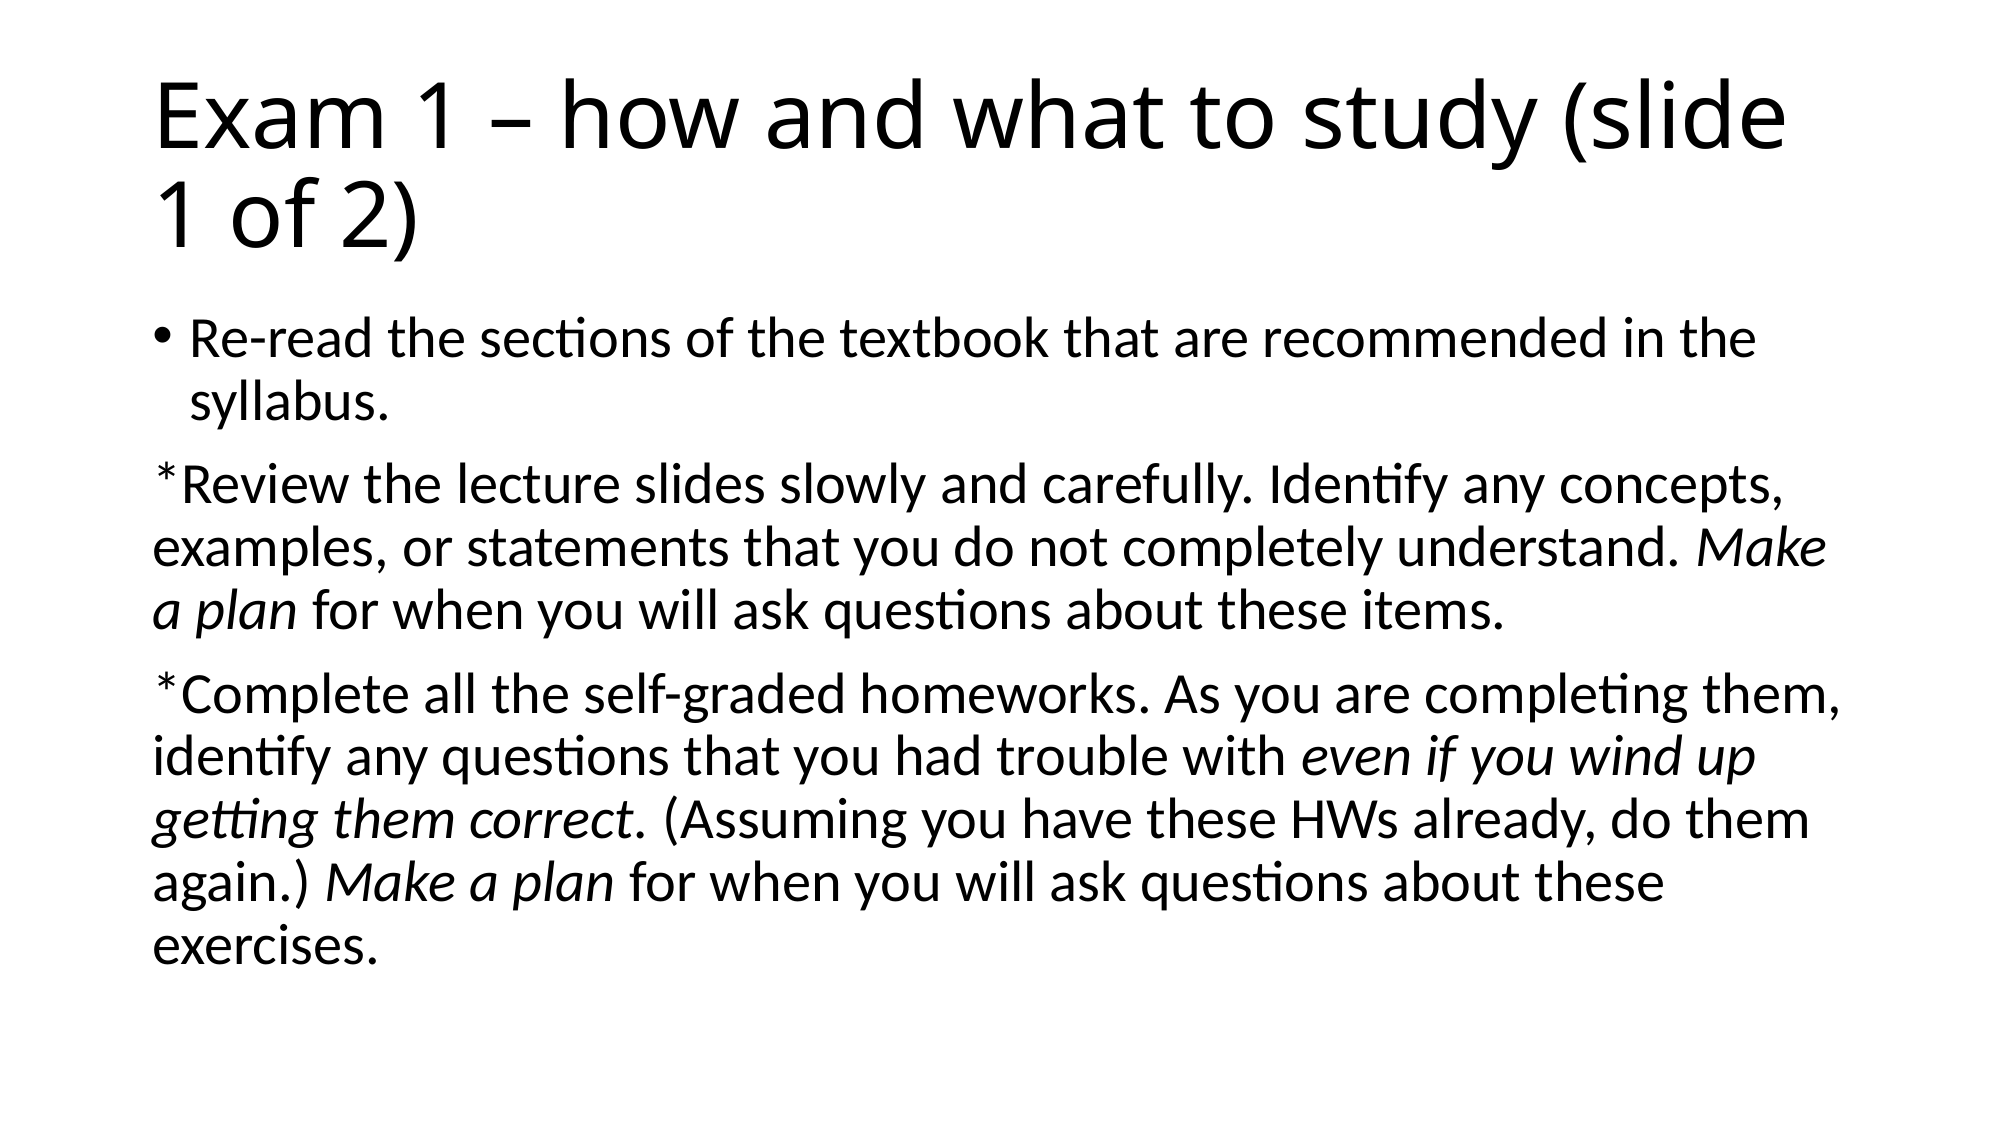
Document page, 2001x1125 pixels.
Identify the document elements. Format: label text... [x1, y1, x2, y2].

list Re-read the sections of the textbook that are recommended in the syllabus. *Review the lecture slides slowly and carefully. Identify any concepts, examples, or statements that you do not completely understand. Make a plan for when you will ask questions about these items. *Complete all the self-graded homeworks. As you are completing them, identify any questions that you had trouble with even if you wind up getting them correct. (Assuming you have these HWs already, do them again.) Make a plan for when you will ask questions about these exercises. [137, 299, 1863, 1014]
title Exam 1 – how and what to study (slide 1 of 2) [137, 59, 1863, 278]
